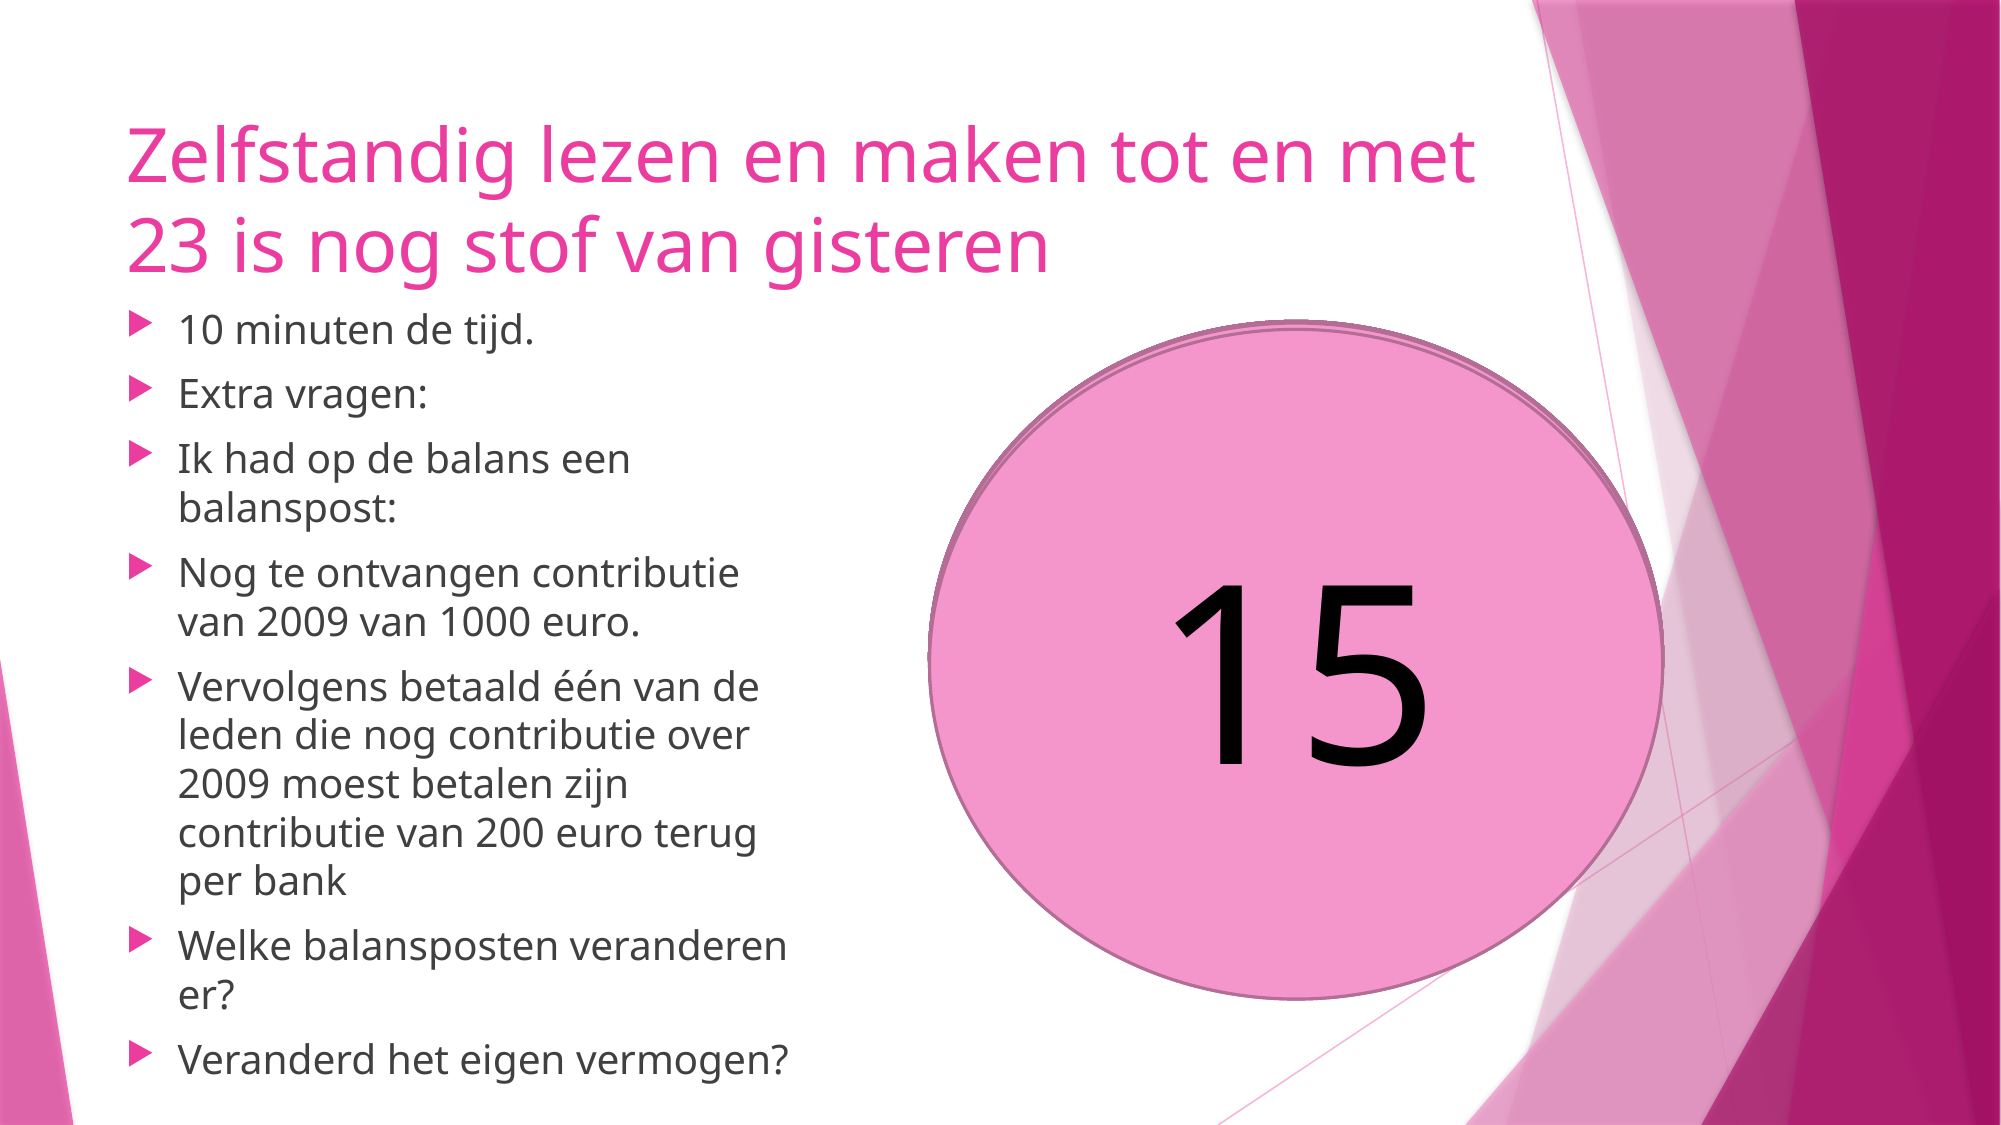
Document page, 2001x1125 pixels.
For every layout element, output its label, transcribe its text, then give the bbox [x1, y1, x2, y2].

text_box 15 [927, 327, 1665, 1001]
text_box 14 [930, 321, 1662, 621]
list 10 minuten de tijd. Extra vragen: Ik had op de balans een balanspost: Nog te ontvangen contributie van 2009 van 1000 euro. Vervolgens betaald één van de leden die nog contributie over 2009 moest betalen zijn contributie van 200 euro terug per bank Welke balansposten veranderen er? Veranderd het eigen vermogen? [111, 296, 831, 1098]
title Zelfstandig lezen en maken tot en met 23 is nog stof van gisteren [111, 99, 1522, 317]
